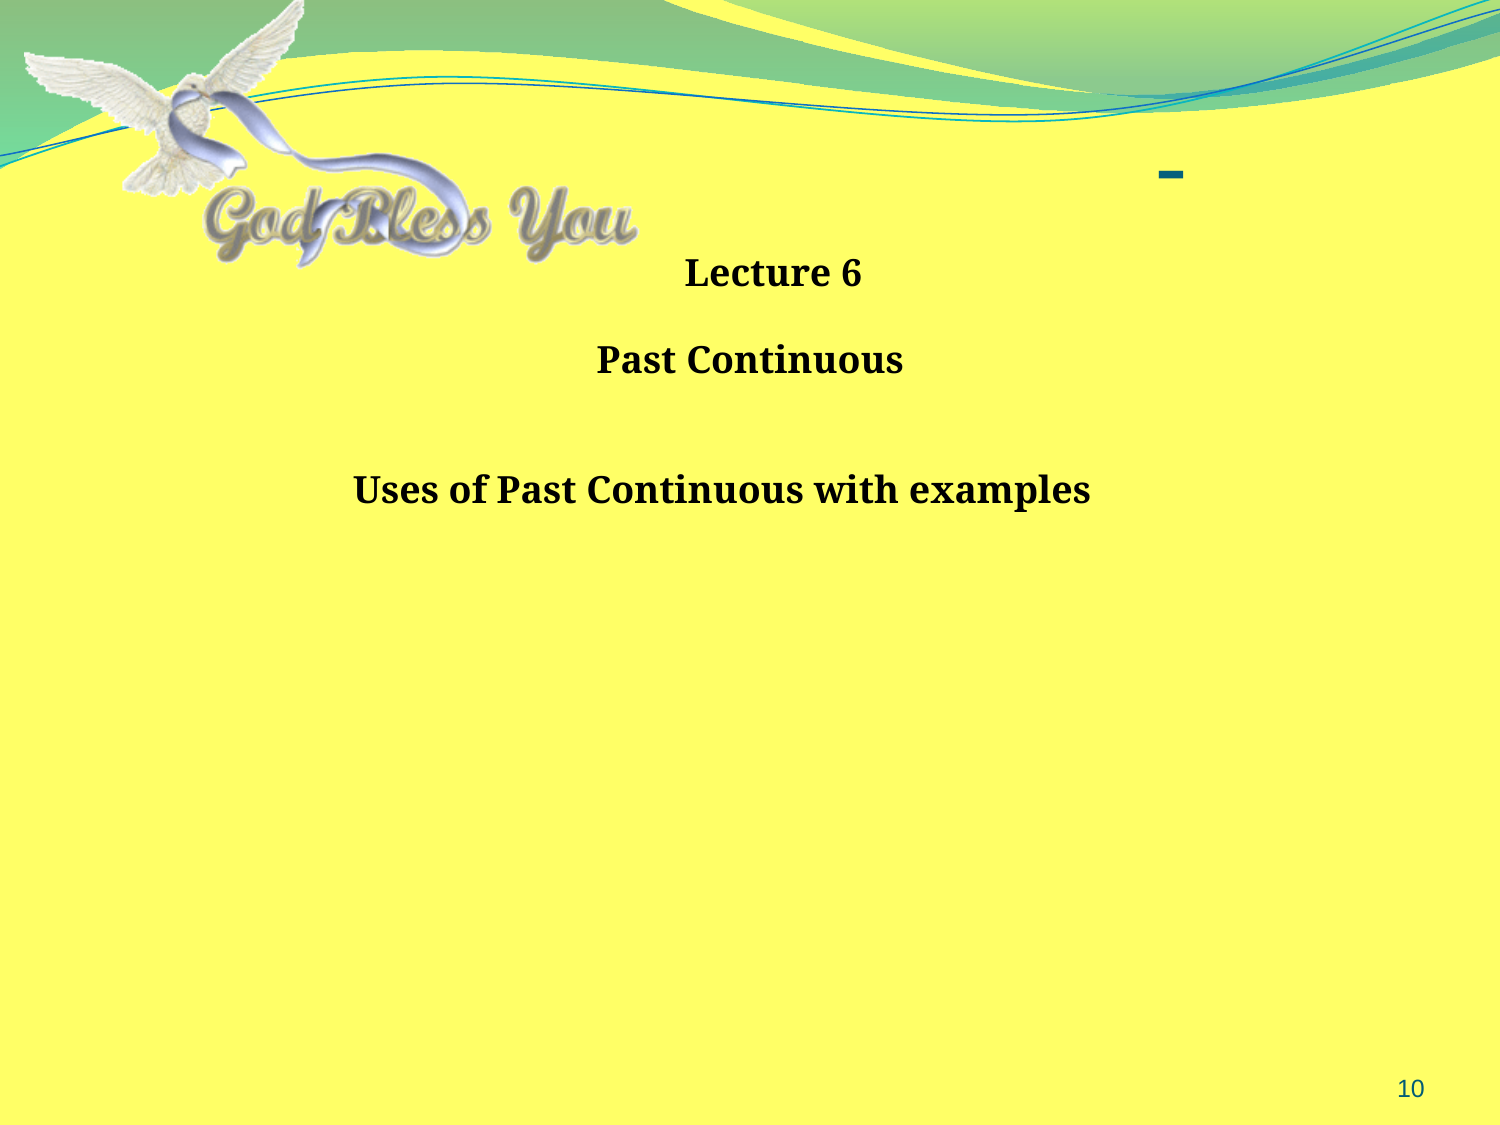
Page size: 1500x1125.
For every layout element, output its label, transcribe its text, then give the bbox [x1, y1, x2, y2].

text_box [647, 37, 1188, 225]
list Lecture 6 Past Continuous Uses of Past Continuous with examples [75, 249, 1425, 1005]
picture [24, 0, 641, 271]
slide_number 10 [1299, 1042, 1425, 1103]
